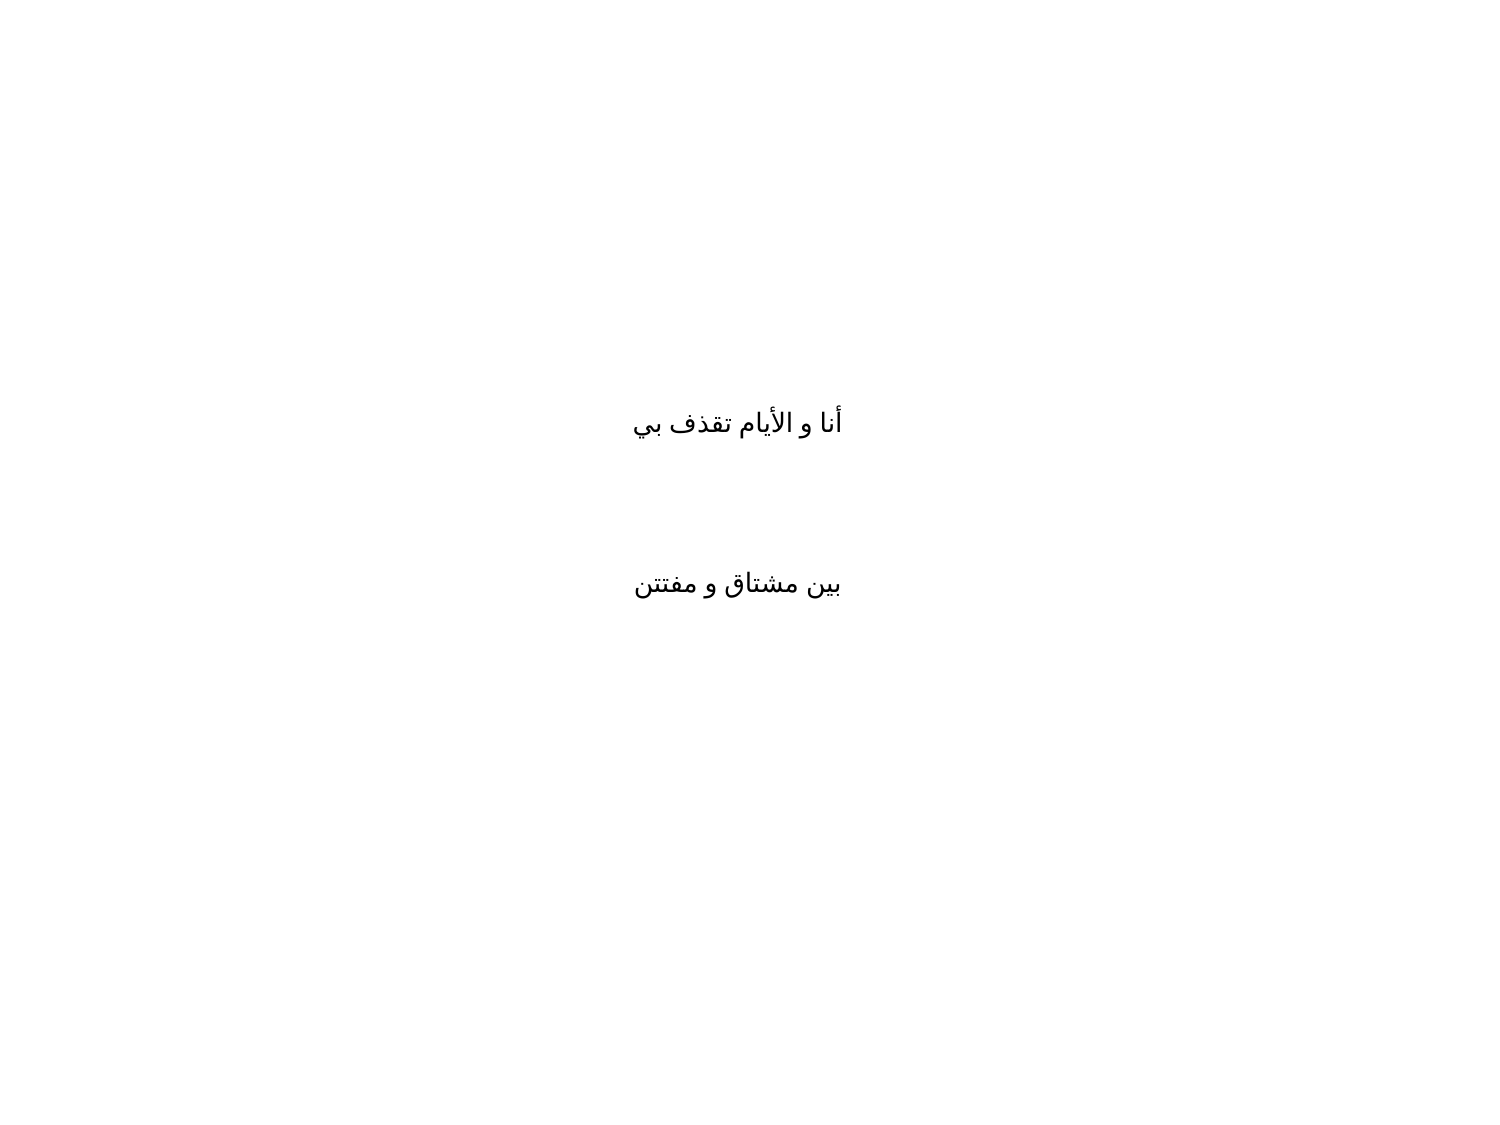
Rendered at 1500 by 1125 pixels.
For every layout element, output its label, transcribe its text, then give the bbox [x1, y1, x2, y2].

title أنا و الأيام تقذف بي بين مشتاق و مفتتن [100, 397, 1376, 639]
